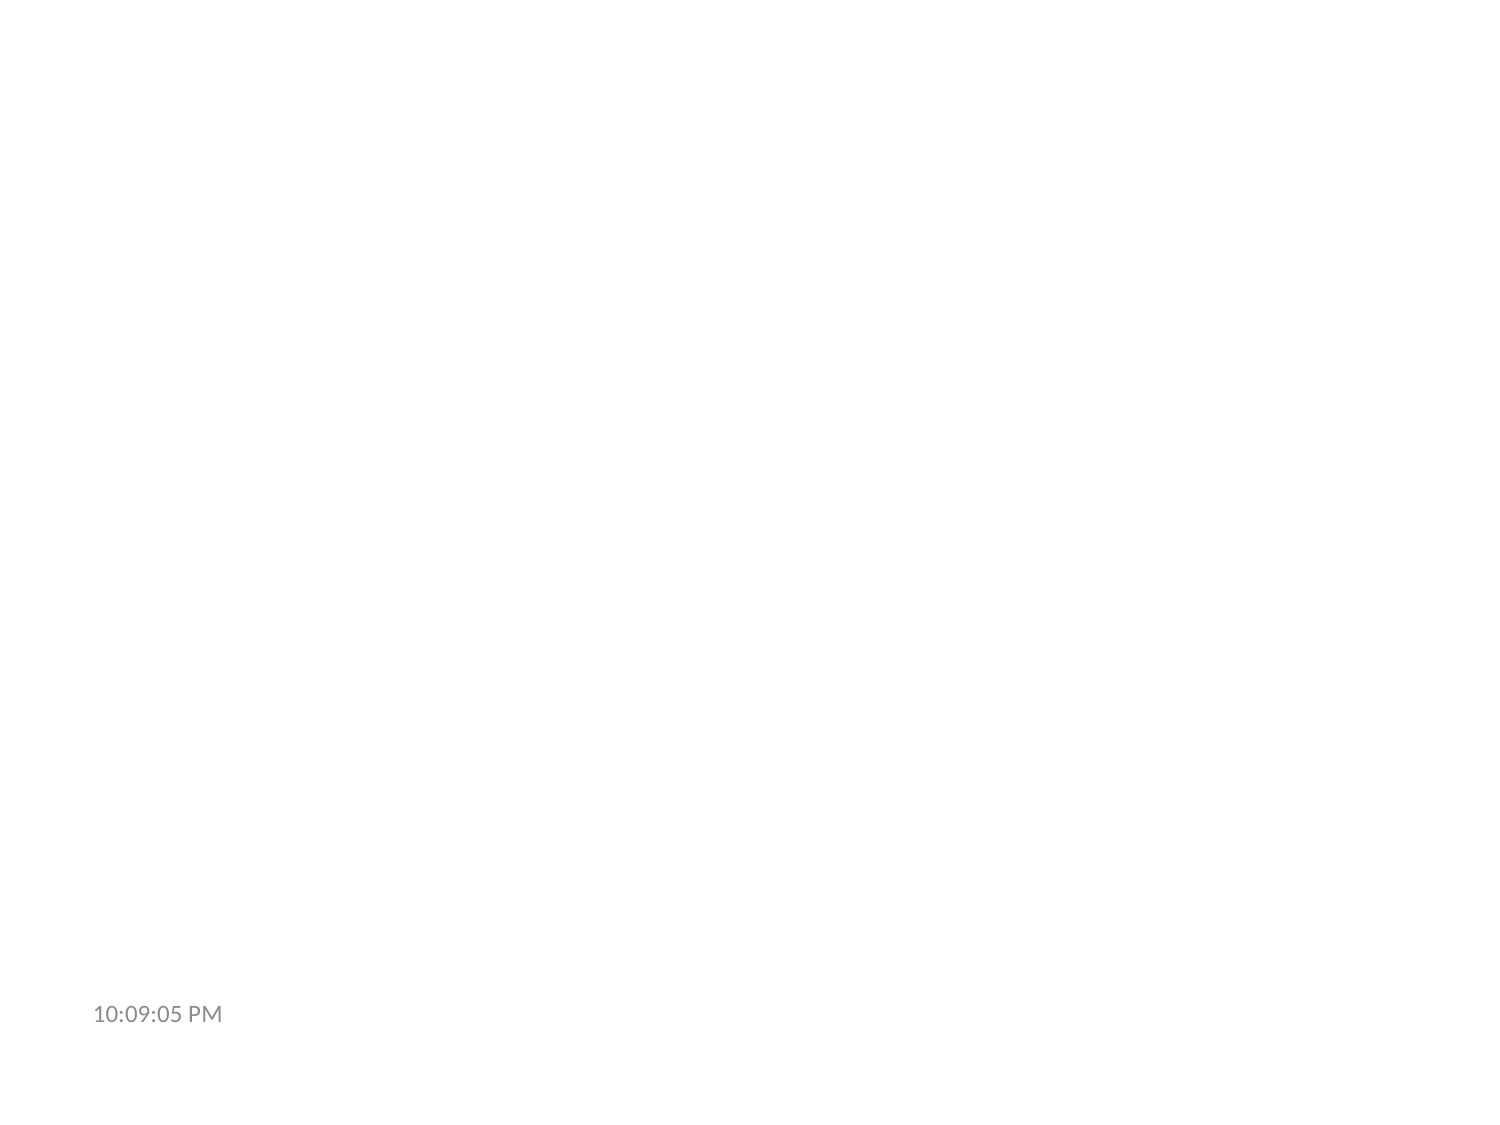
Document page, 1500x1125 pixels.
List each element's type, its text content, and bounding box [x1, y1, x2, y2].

text_box 3:35:09 PM [77, 982, 428, 1043]
